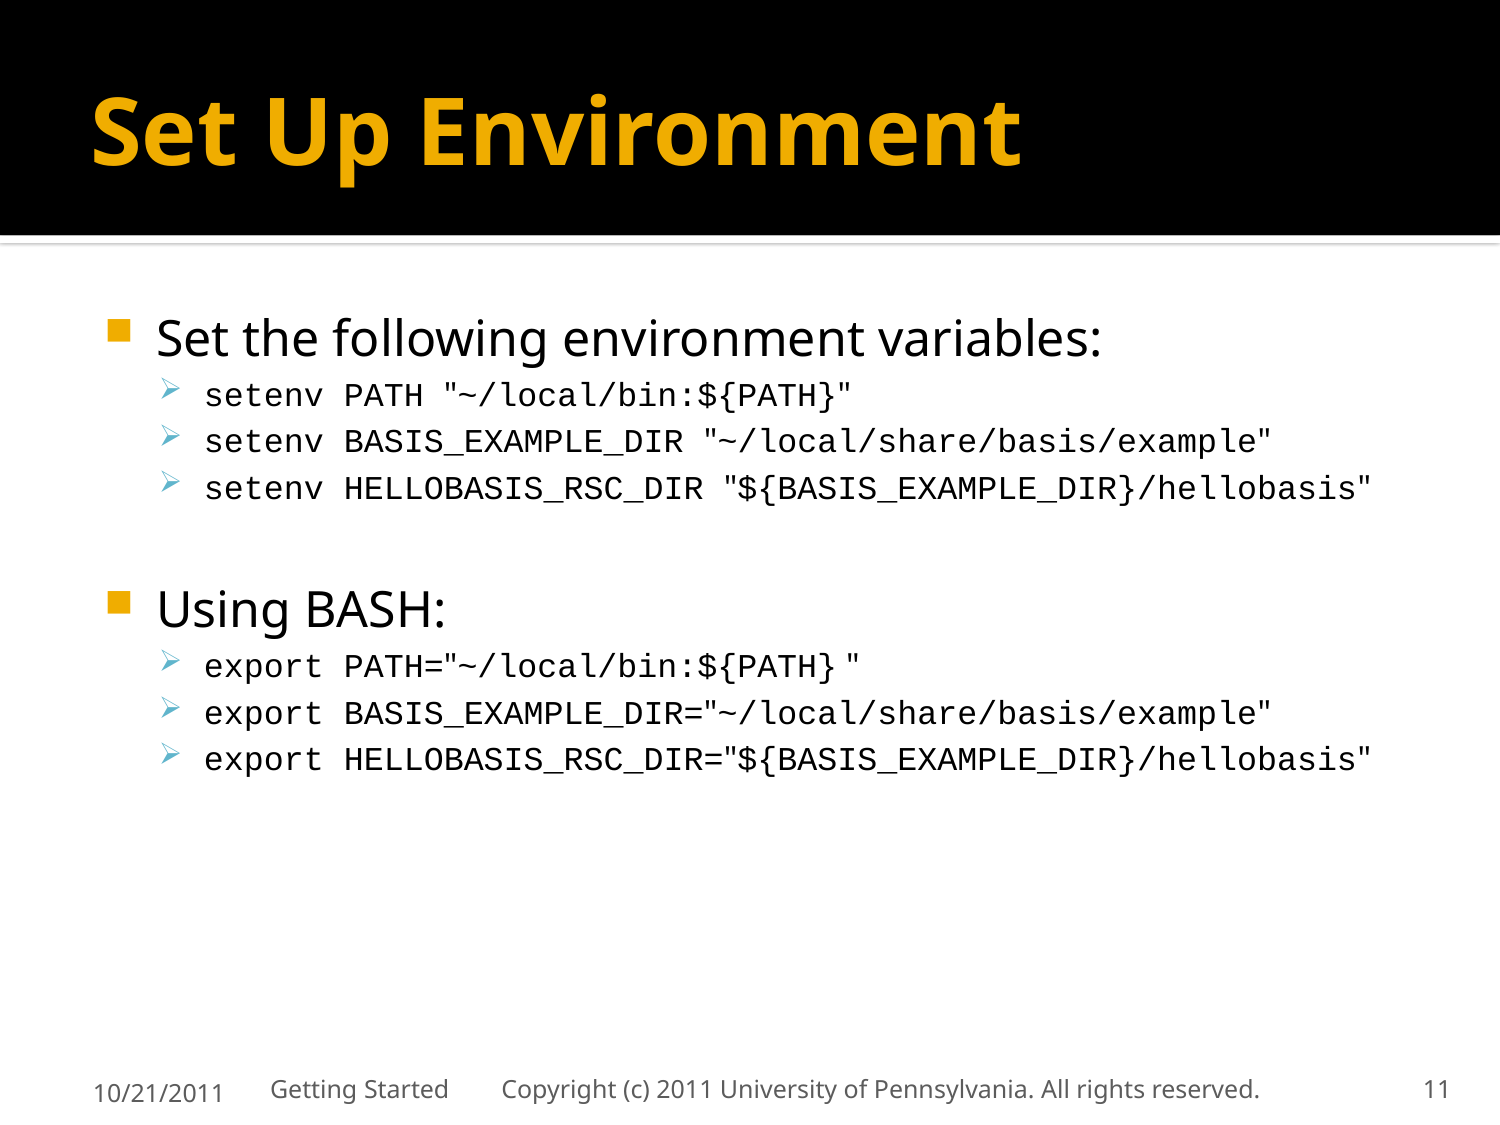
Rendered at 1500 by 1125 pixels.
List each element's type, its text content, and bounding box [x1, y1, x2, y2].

title Set Up Environment [75, 25, 1425, 231]
slide_number 11 [1345, 1062, 1467, 1108]
list Set the following environment variables: setenv PATH "~/local/bin:${PATH}" setenv BASIS_EXAMPLE_DIR "~/local/share/basis/example" setenv HELLOBASIS_RSC_DIR "${BASIS_EXAMPLE_DIR}/hellobasis" Using BASH: export PATH="~/local/bin:${PATH} " export BASIS_EXAMPLE_DIR="~/local/share/basis/example" export HELLOBASIS_RSC_DIR="${BASIS_EXAMPLE_DIR}/hellobasis" [75, 291, 1425, 1050]
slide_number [75, 1062, 238, 1108]
footer Getting Started Copyright (c) 2011 University of Pennsylvania. All rights reserved. [262, 1062, 1337, 1108]
